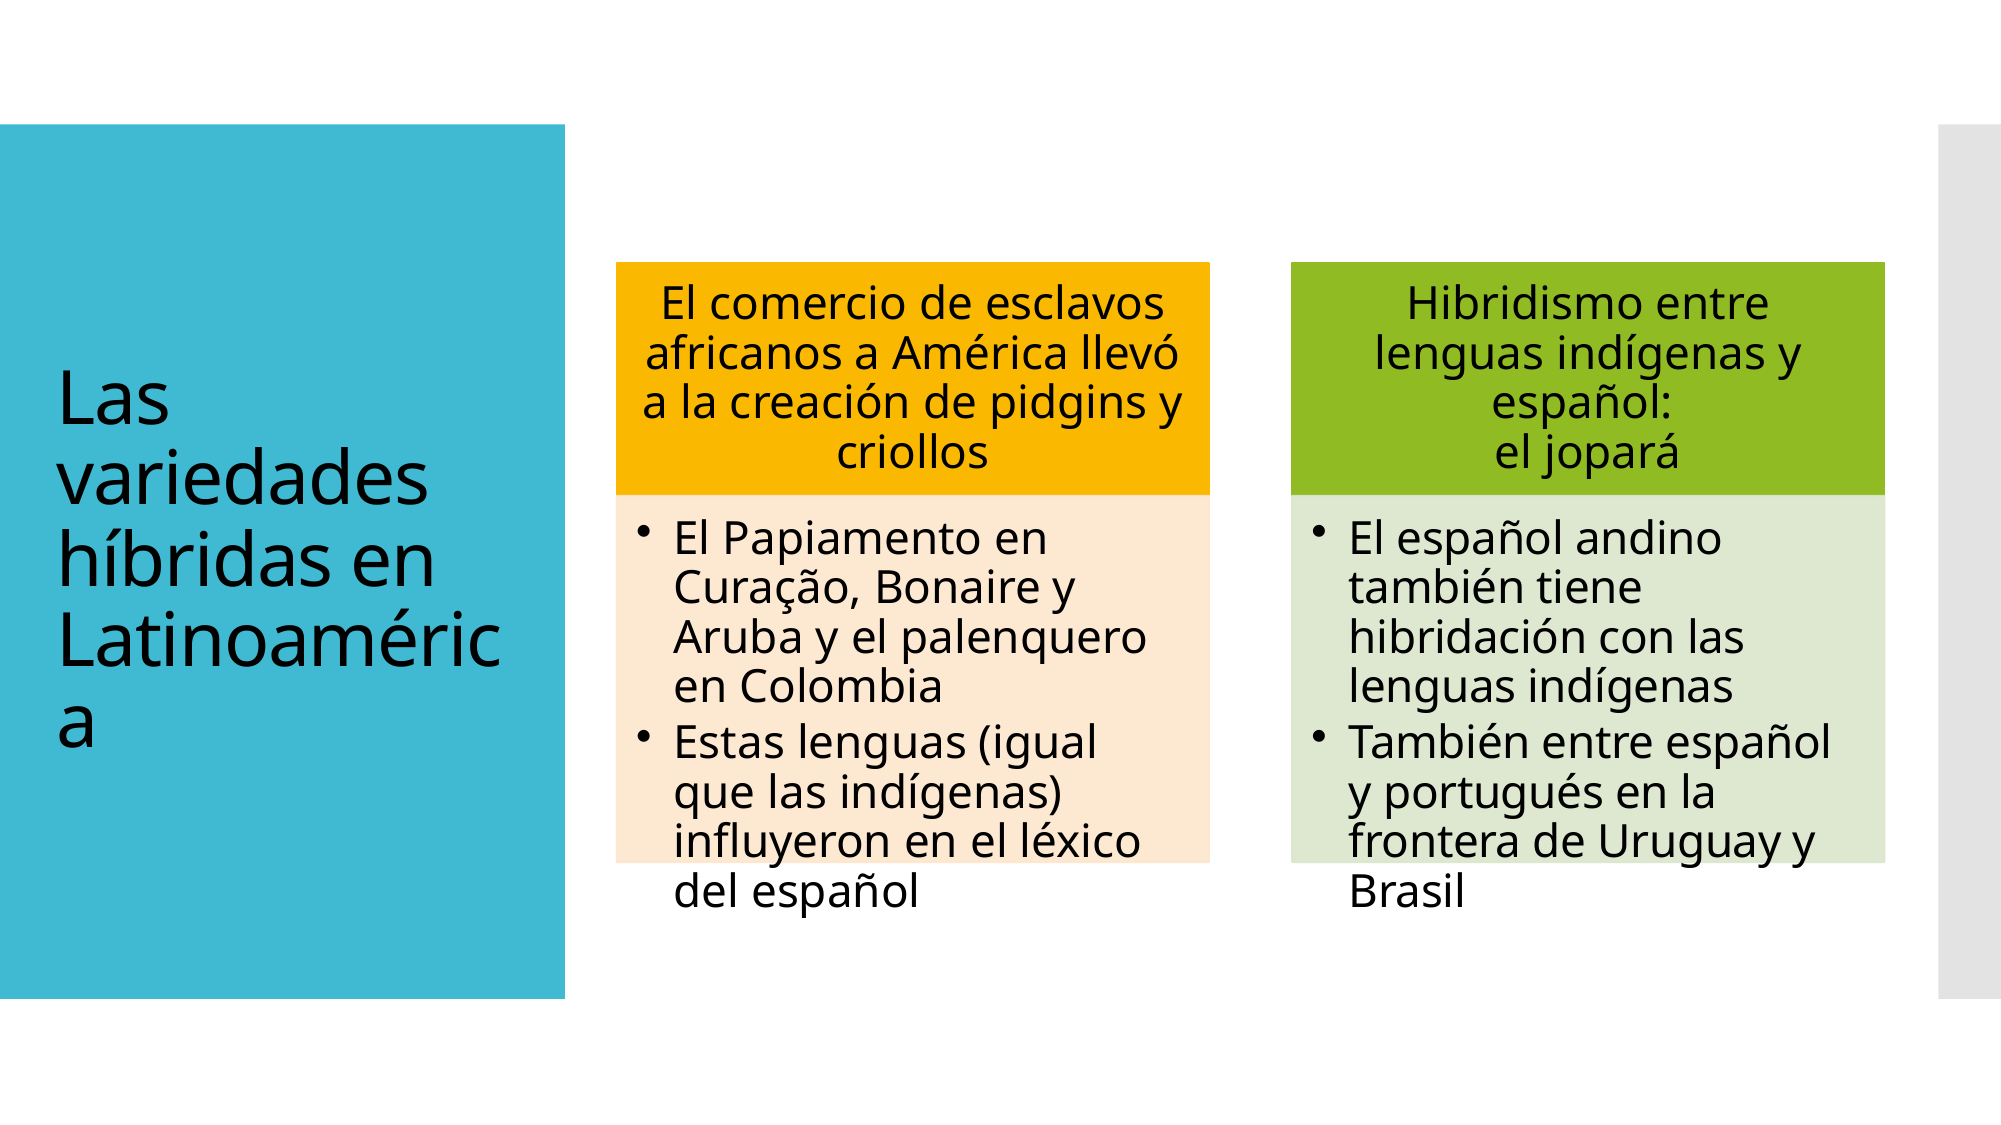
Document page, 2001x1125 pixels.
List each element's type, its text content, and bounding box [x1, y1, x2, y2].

title Las variedades híbridas en Latinoamérica [41, 184, 525, 940]
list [616, 145, 1885, 980]
